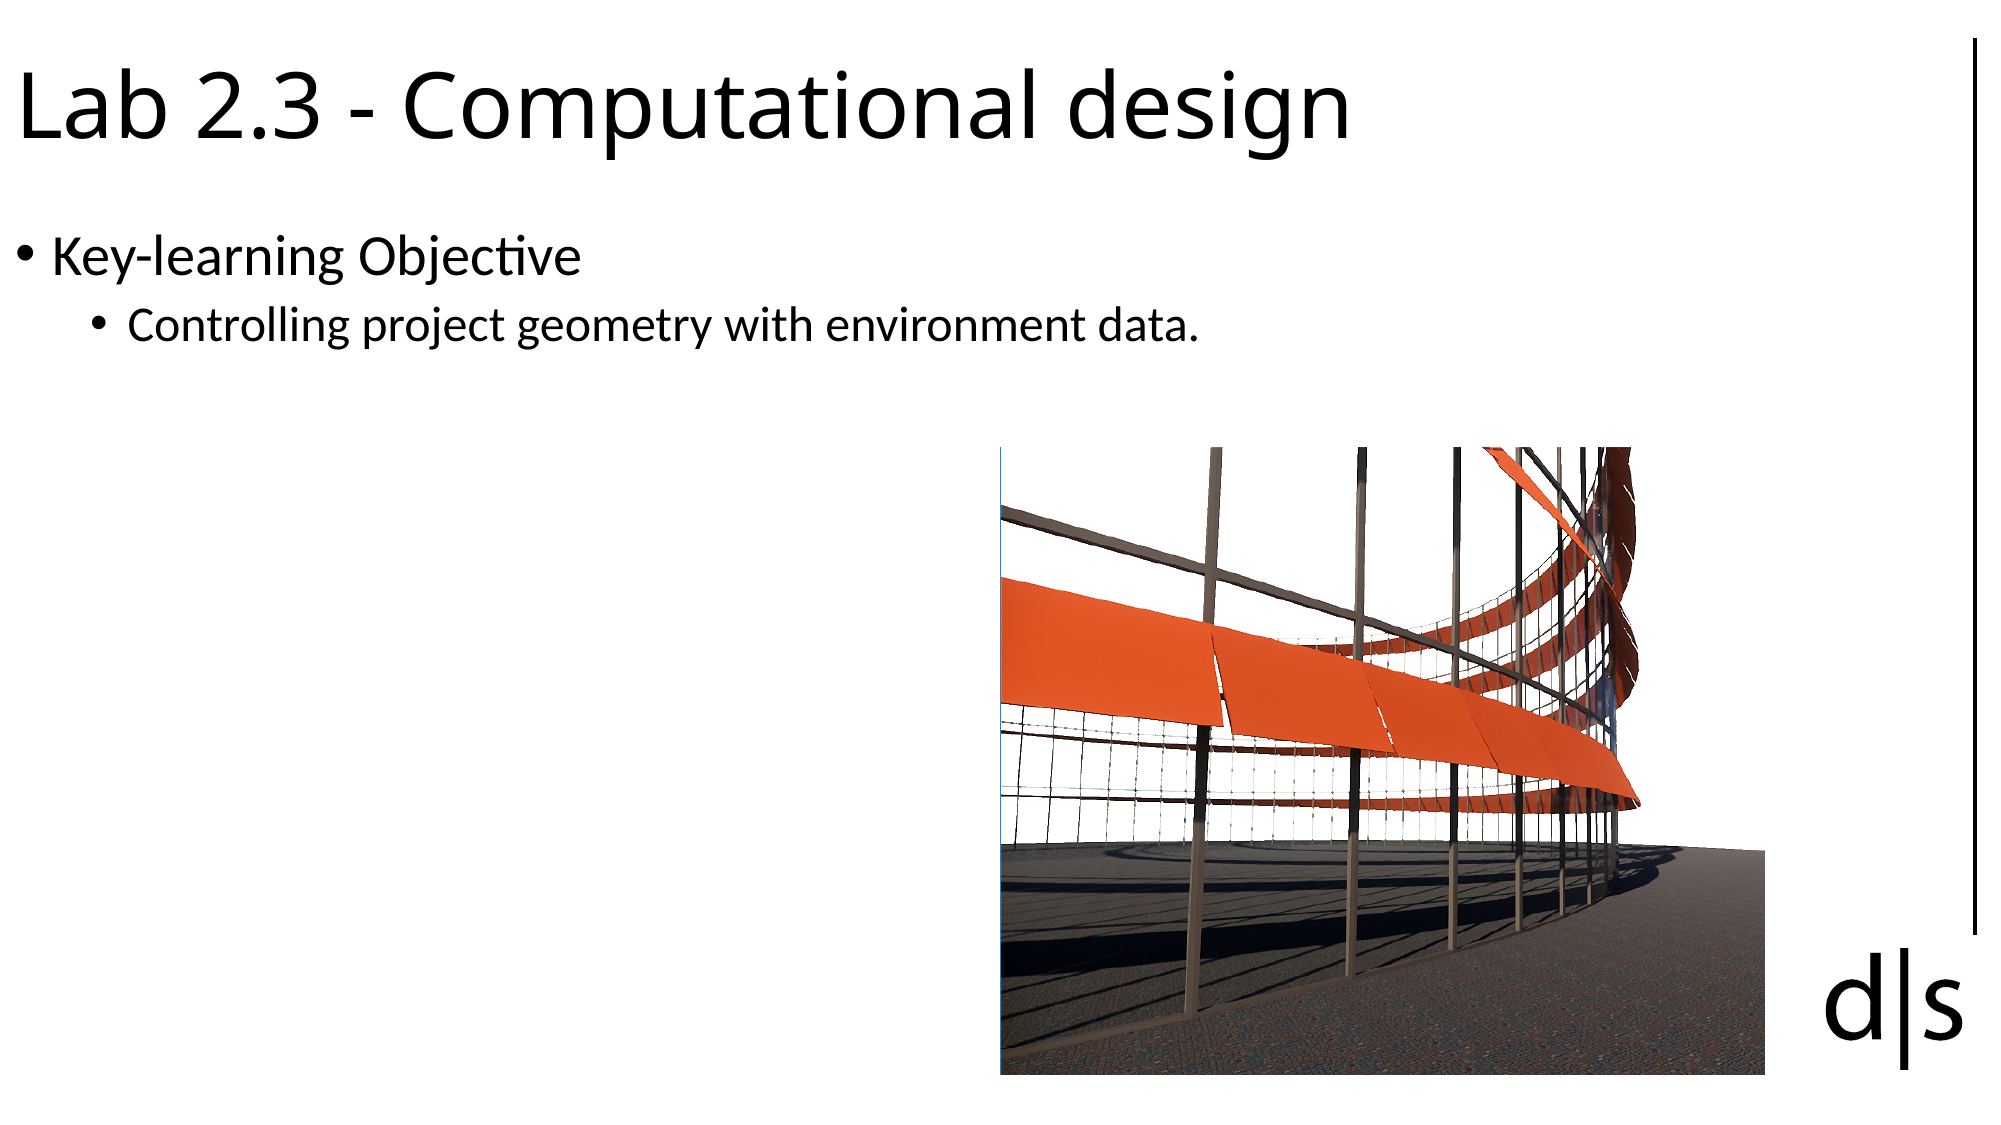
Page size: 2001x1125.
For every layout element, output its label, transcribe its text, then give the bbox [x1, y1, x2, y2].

list Key-learning Objective Controlling project geometry with environment data. [0, 217, 1974, 1088]
picture [1000, 447, 1765, 1075]
title Lab 2.3 - Computational design [0, 0, 1989, 218]
